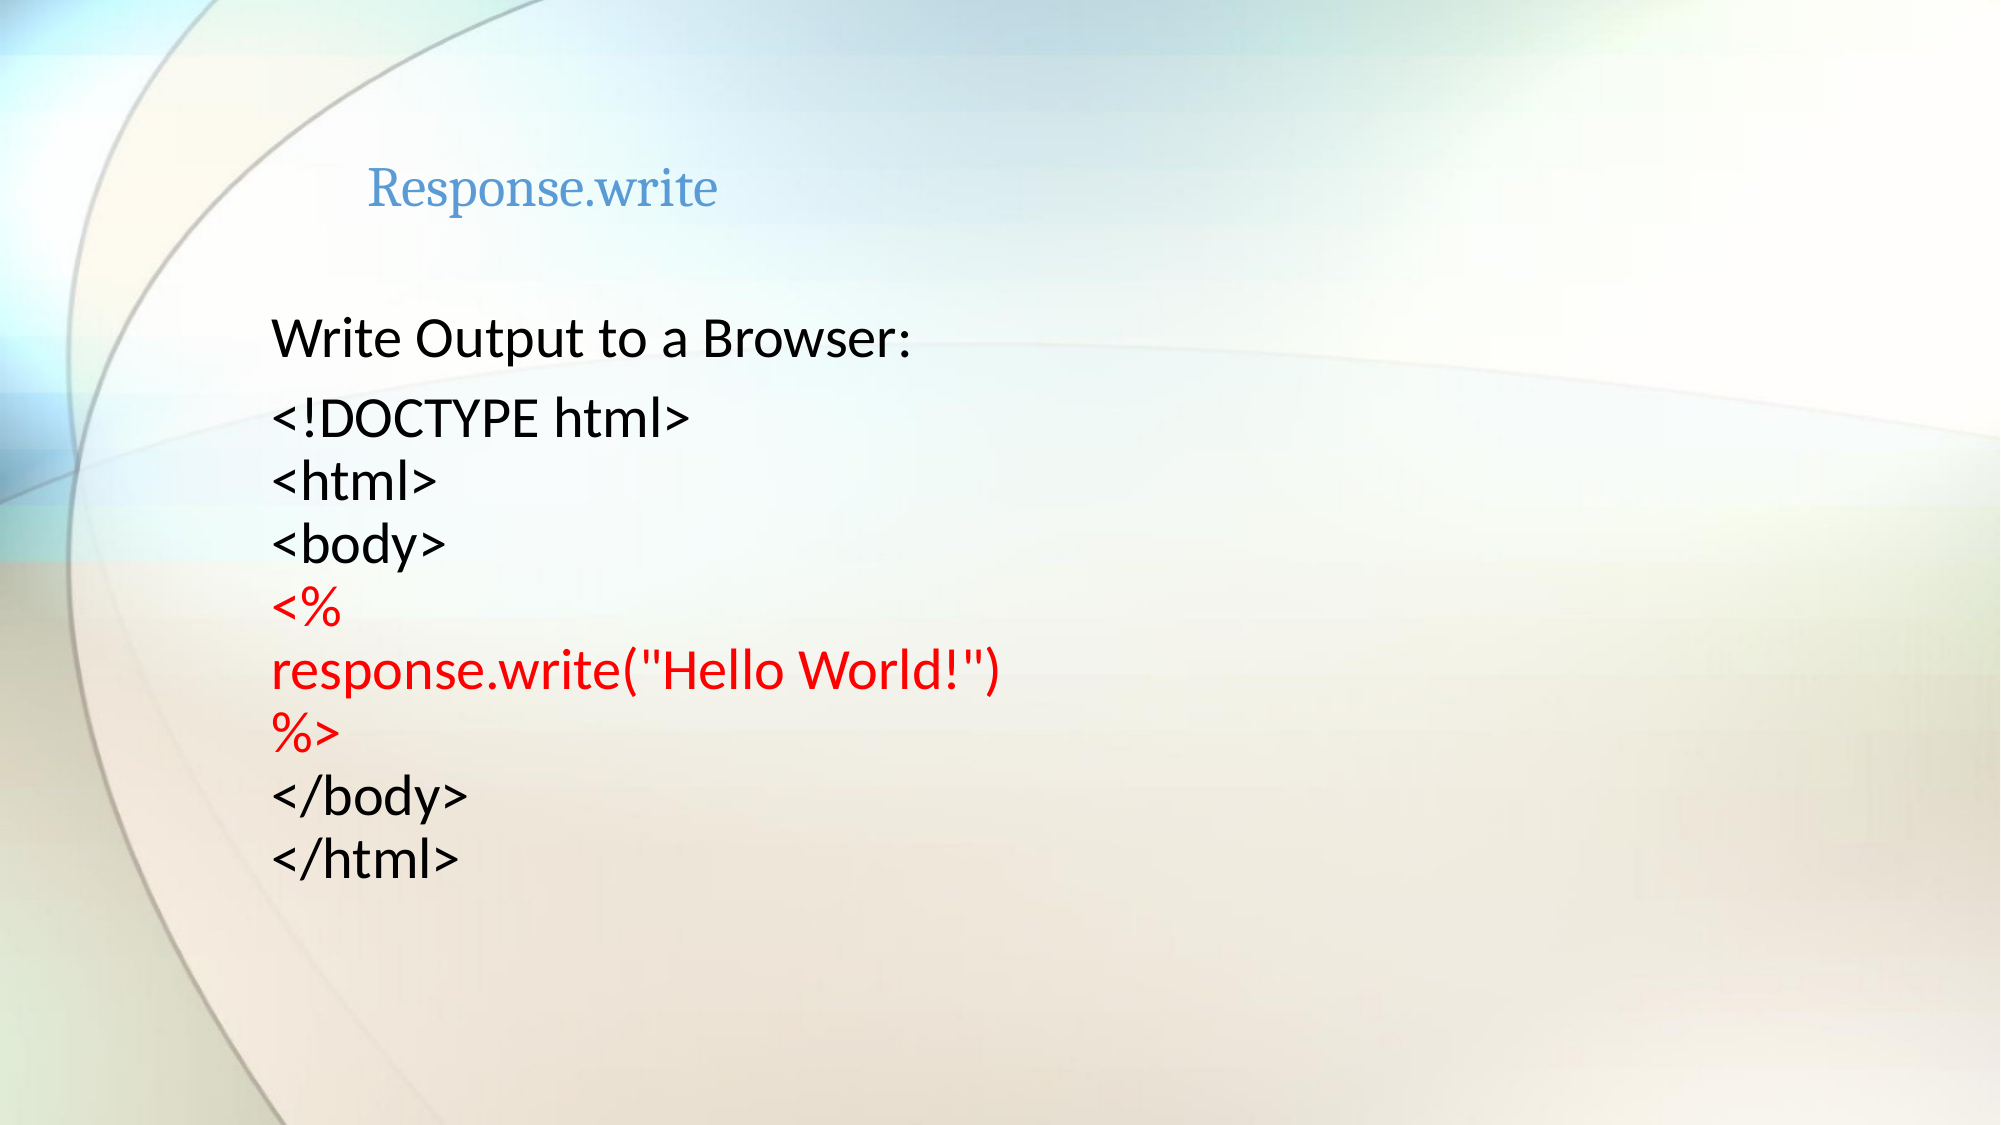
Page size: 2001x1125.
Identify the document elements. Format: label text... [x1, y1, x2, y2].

list Write Output to a Browser: <!DOCTYPE html> <html> <body> <% response.write("Hello World!") %> </body> </html> [256, 299, 1863, 1014]
title Response.write [352, 73, 1554, 227]
picture [0, 0, 2001, 1125]
